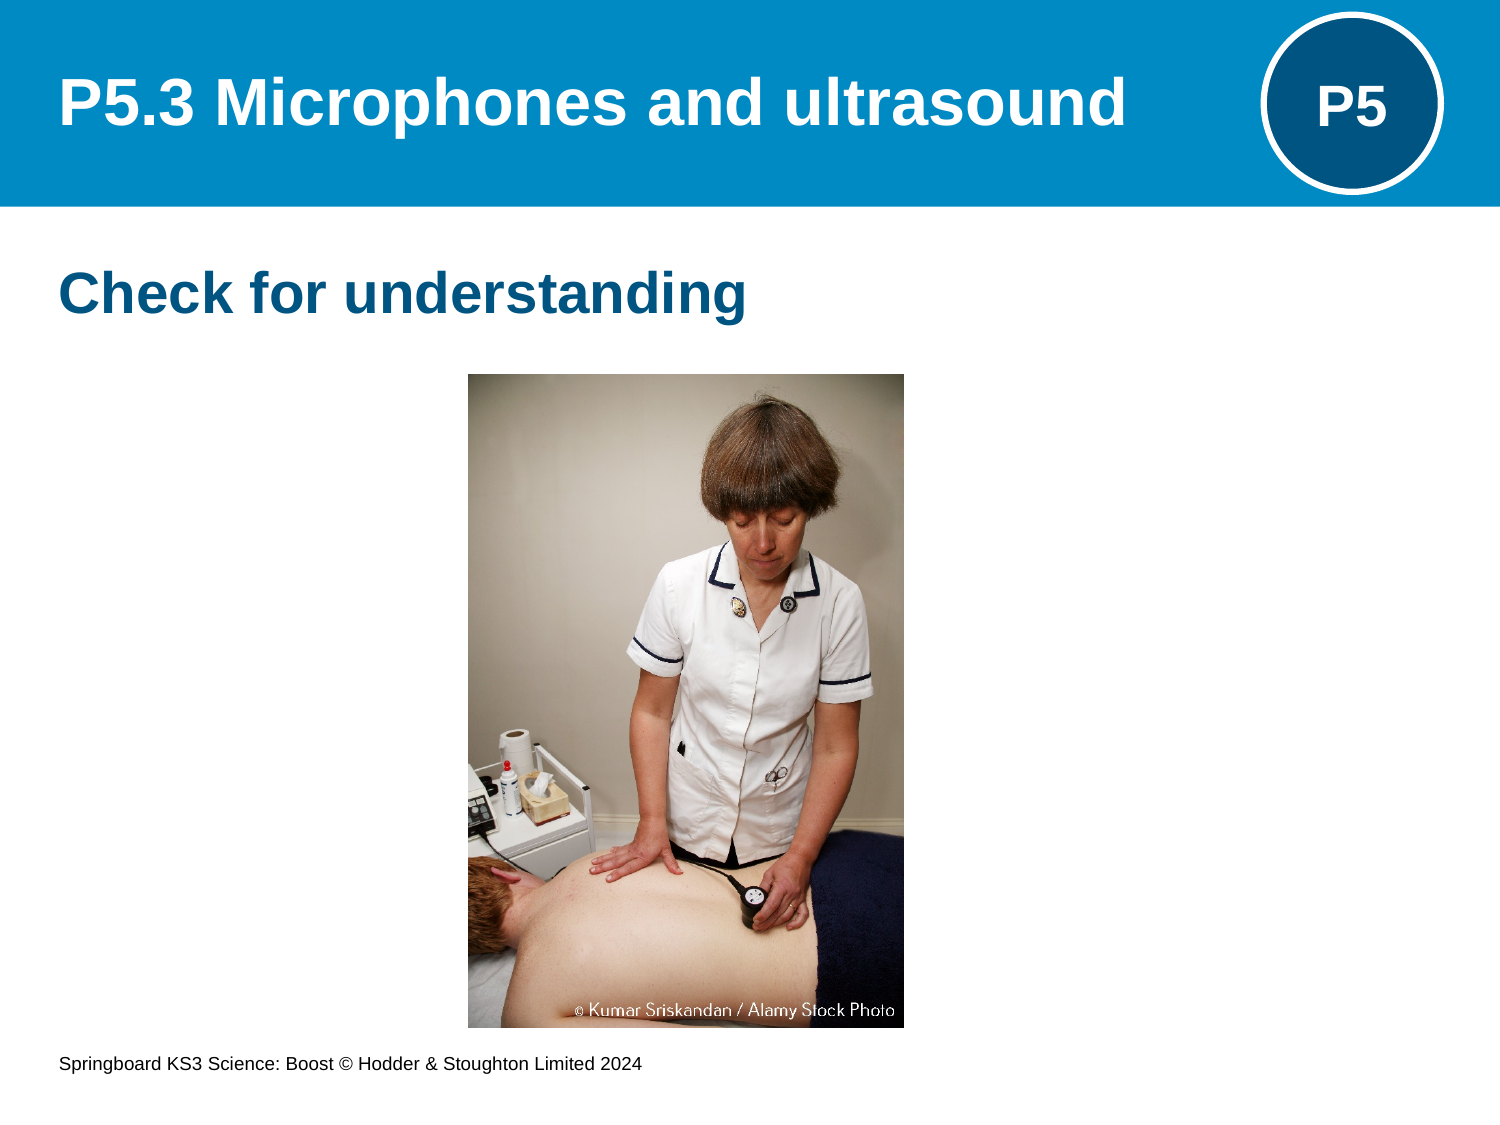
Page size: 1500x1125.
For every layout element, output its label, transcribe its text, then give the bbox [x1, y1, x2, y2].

picture [468, 374, 904, 1028]
title P5.3 Microphones and ultrasound [59, 0, 1240, 207]
picture [1411, 34, 1421, 44]
text_box Check for understanding [58, 247, 1441, 455]
text_box P5 [1262, 13, 1442, 193]
picture [1283, 162, 1293, 172]
footer Springboard KS3 Science: Boost © Hodder & Stoughton Limited 2024 [59, 1033, 680, 1094]
